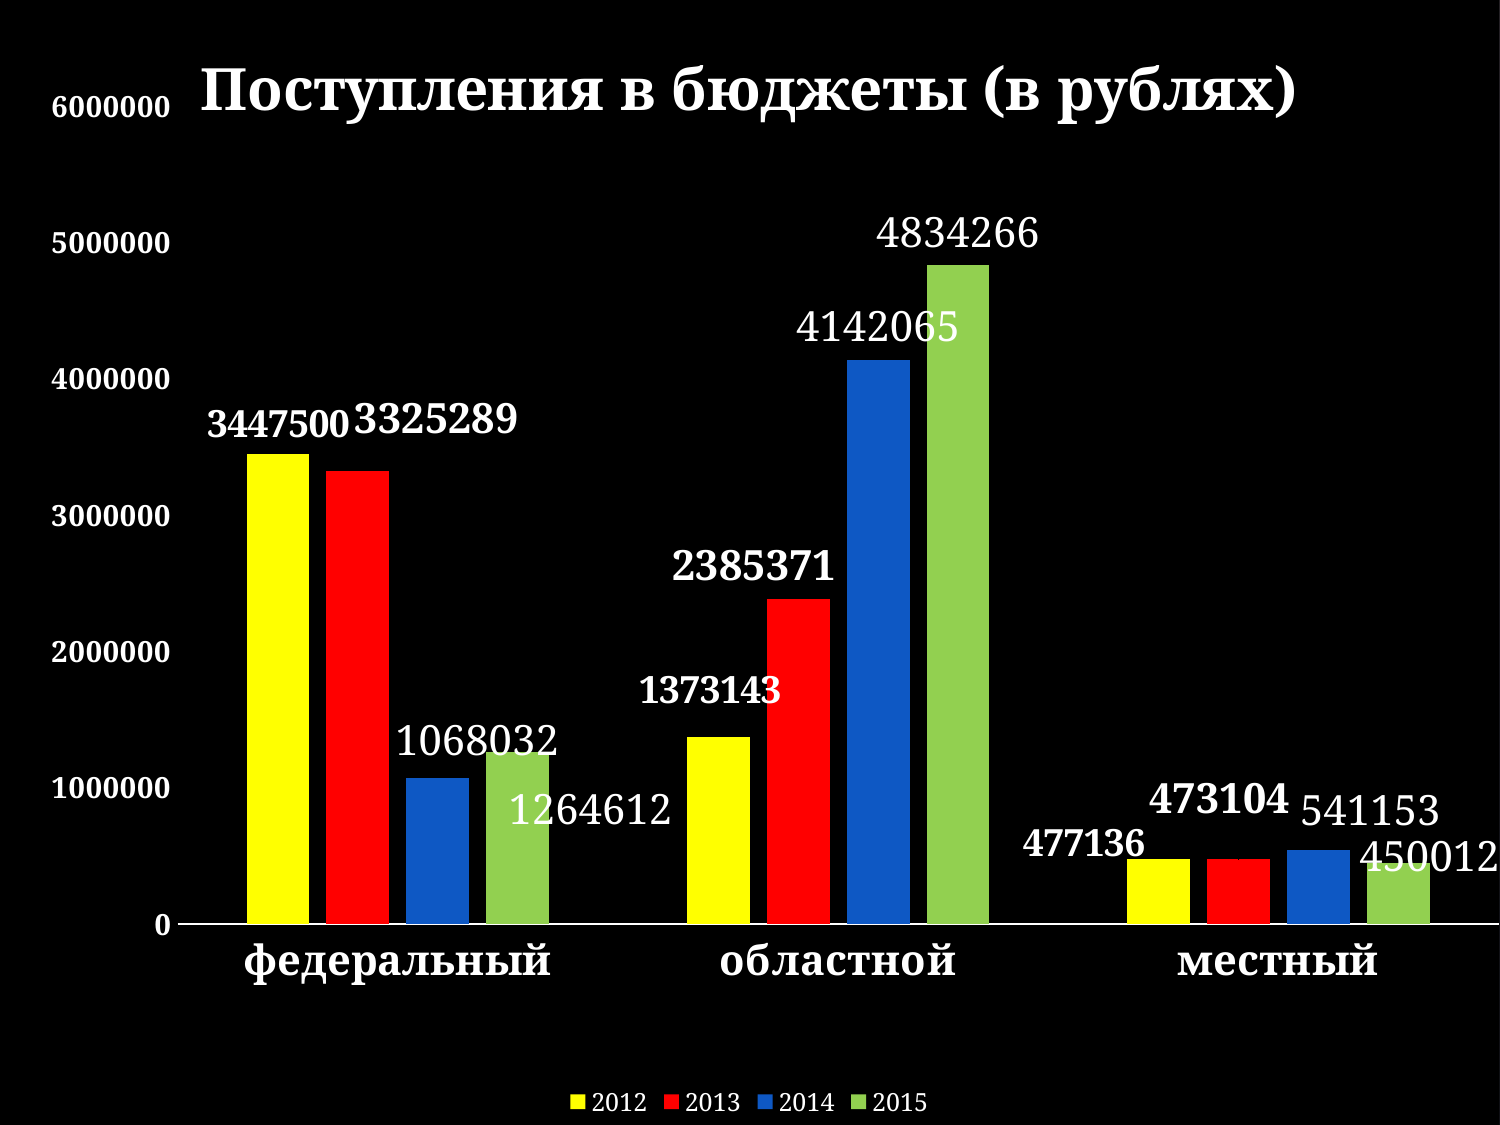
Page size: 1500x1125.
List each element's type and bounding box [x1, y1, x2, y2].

chart [0, 0, 1500, 1125]
